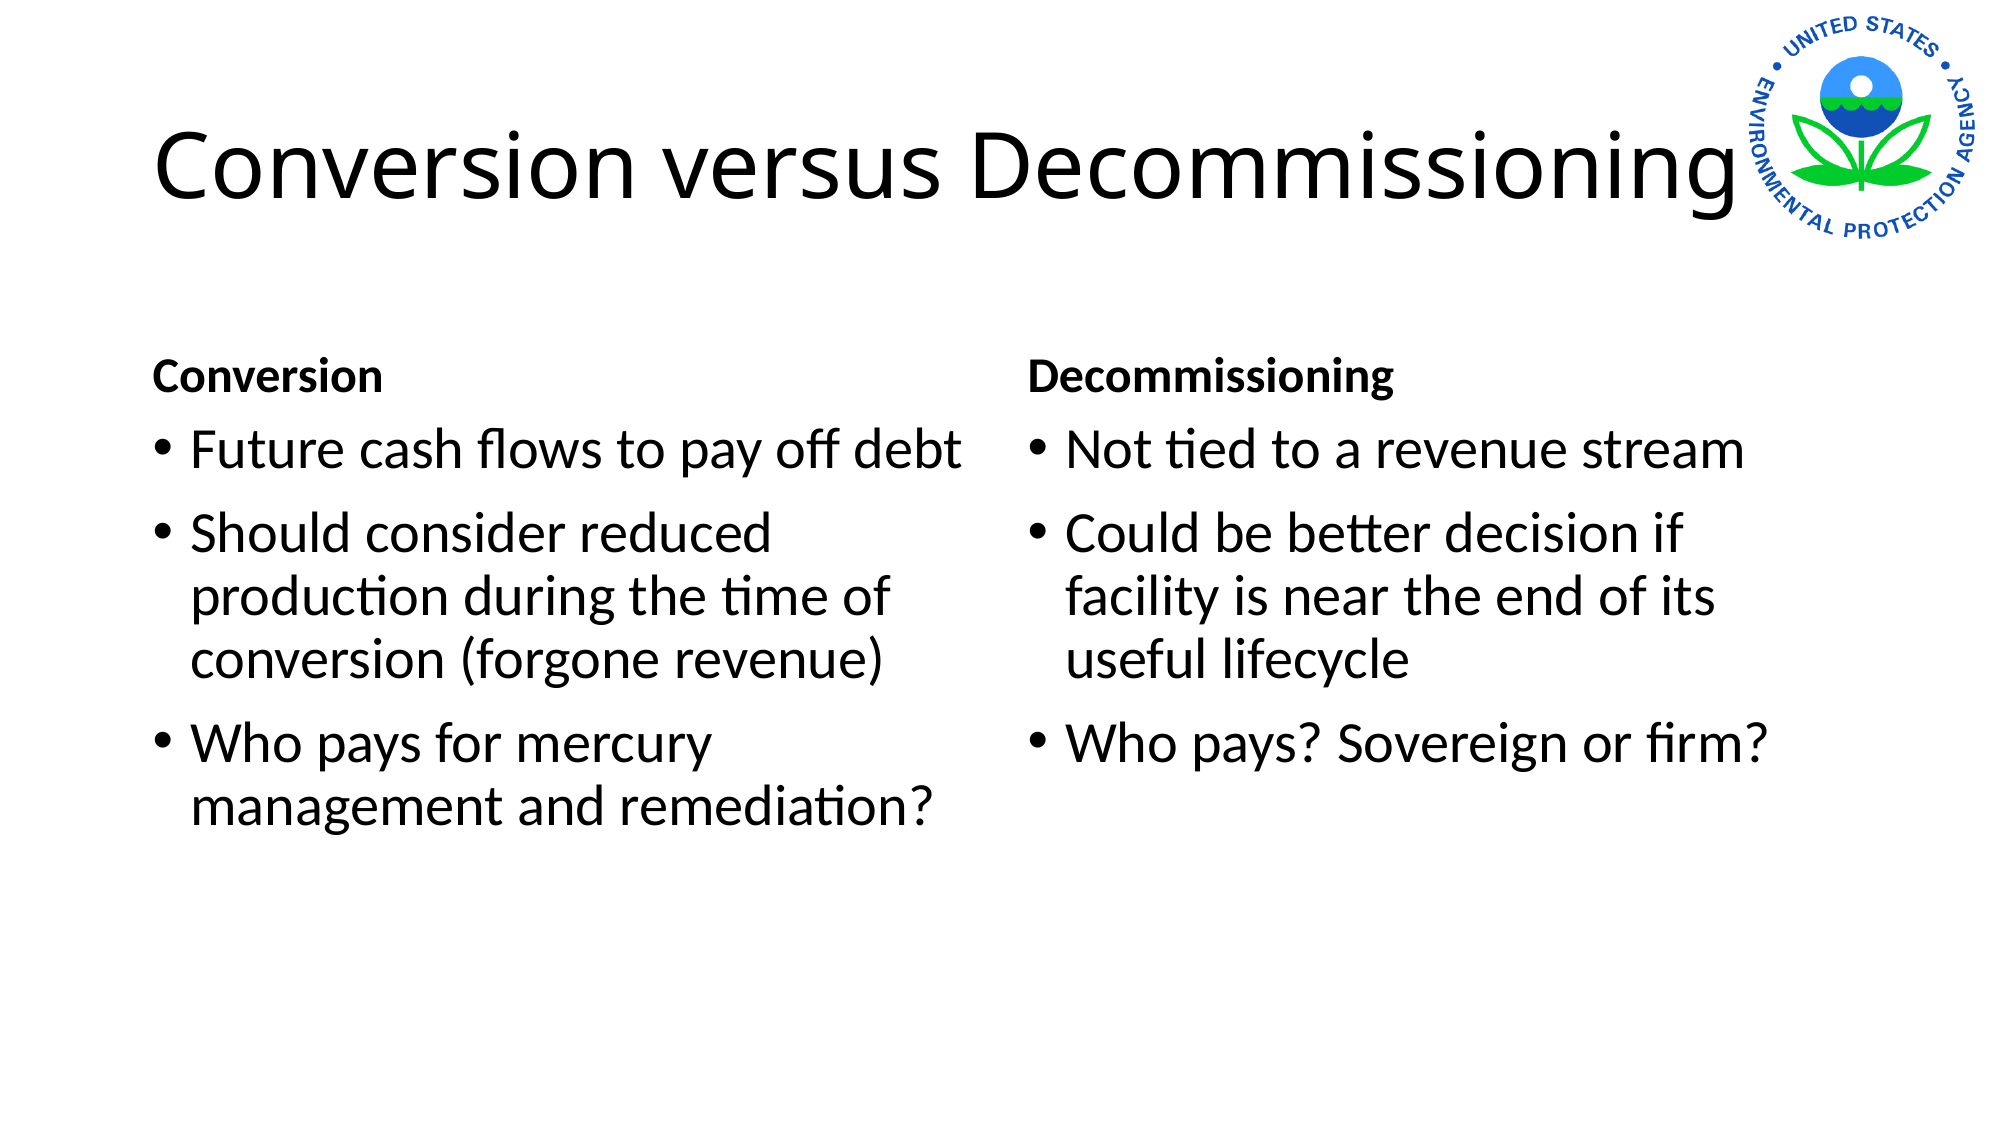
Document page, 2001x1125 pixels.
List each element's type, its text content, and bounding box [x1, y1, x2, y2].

list Future cash flows to pay off debt Should consider reduced production during the time of conversion (forgone revenue) Who pays for mercury management and remediation? [137, 410, 984, 1016]
list Decommissioning [1012, 275, 1863, 410]
title Conversion versus Decommissioning [137, 59, 1863, 278]
list Not tied to a revenue stream Could be better decision if facility is near the end of its useful lifecycle Who pays? Sovereign or firm? [1012, 410, 1863, 1016]
picture [1749, 0, 1980, 250]
list Conversion [137, 275, 984, 410]
